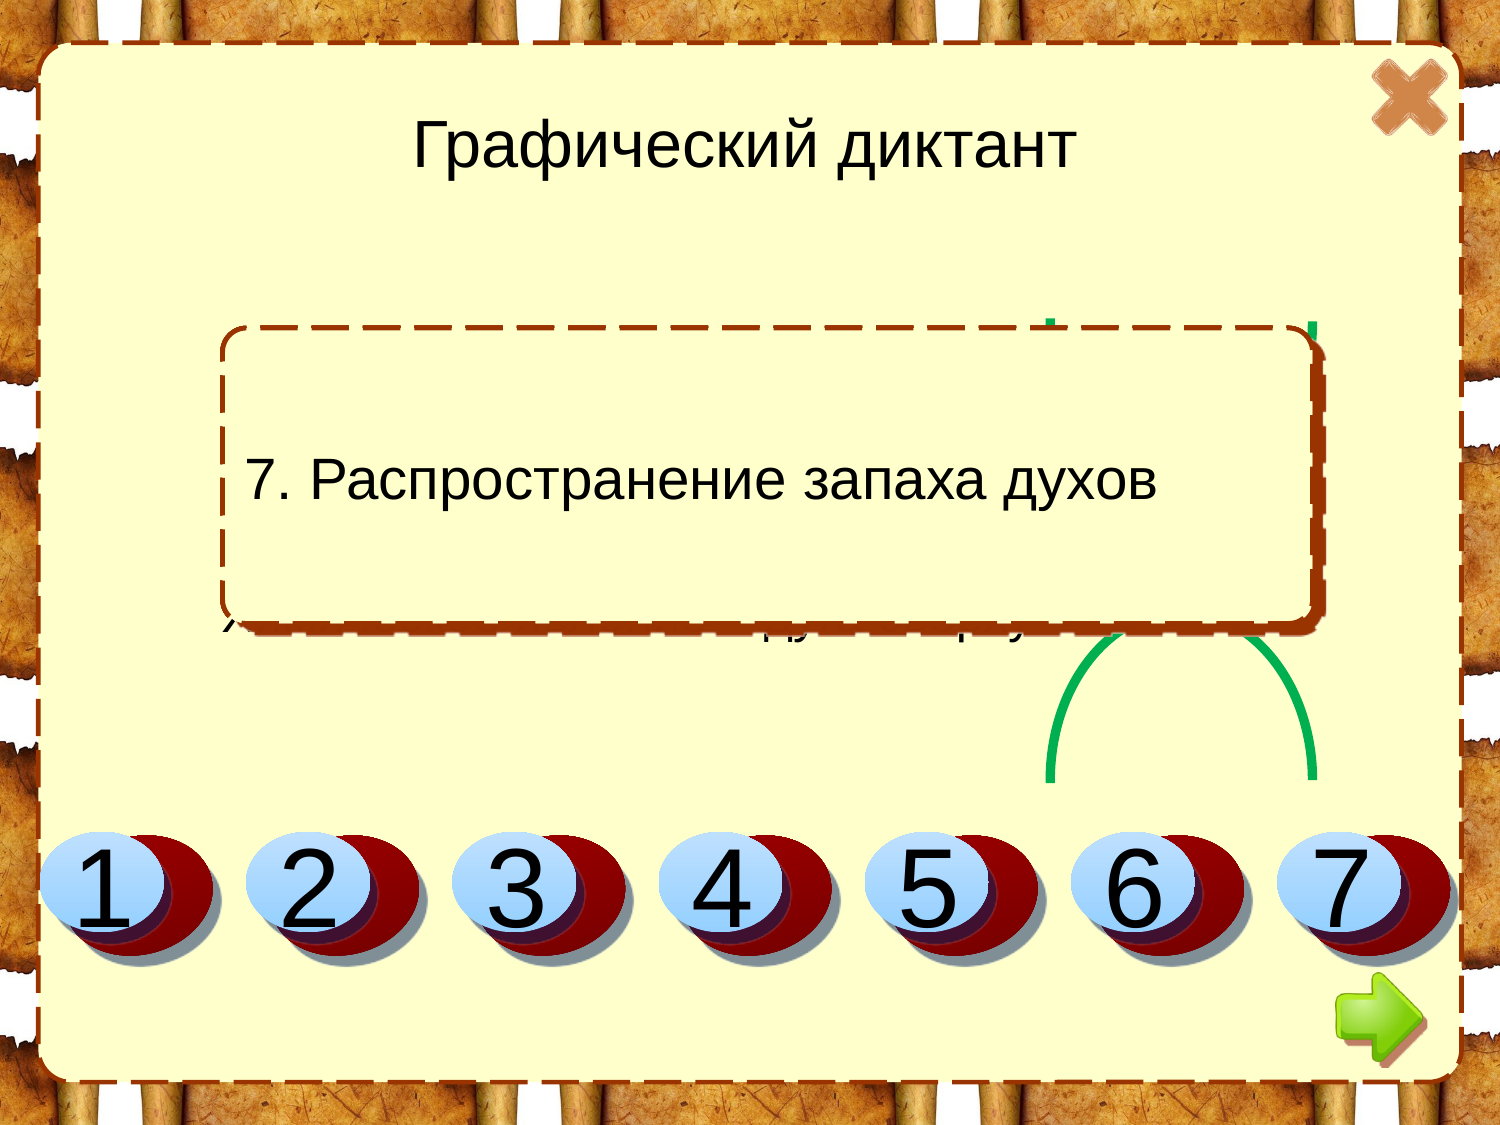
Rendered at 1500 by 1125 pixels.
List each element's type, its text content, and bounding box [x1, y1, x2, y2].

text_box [39, 831, 214, 955]
picture [0, 0, 1500, 1125]
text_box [245, 831, 420, 955]
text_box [864, 831, 1039, 955]
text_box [1277, 831, 1452, 955]
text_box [452, 831, 627, 955]
title Графический диктант [70, 46, 1421, 235]
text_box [658, 831, 833, 955]
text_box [1070, 831, 1245, 955]
text_box [36, 40, 1464, 1085]
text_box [205, 152, 1313, 950]
